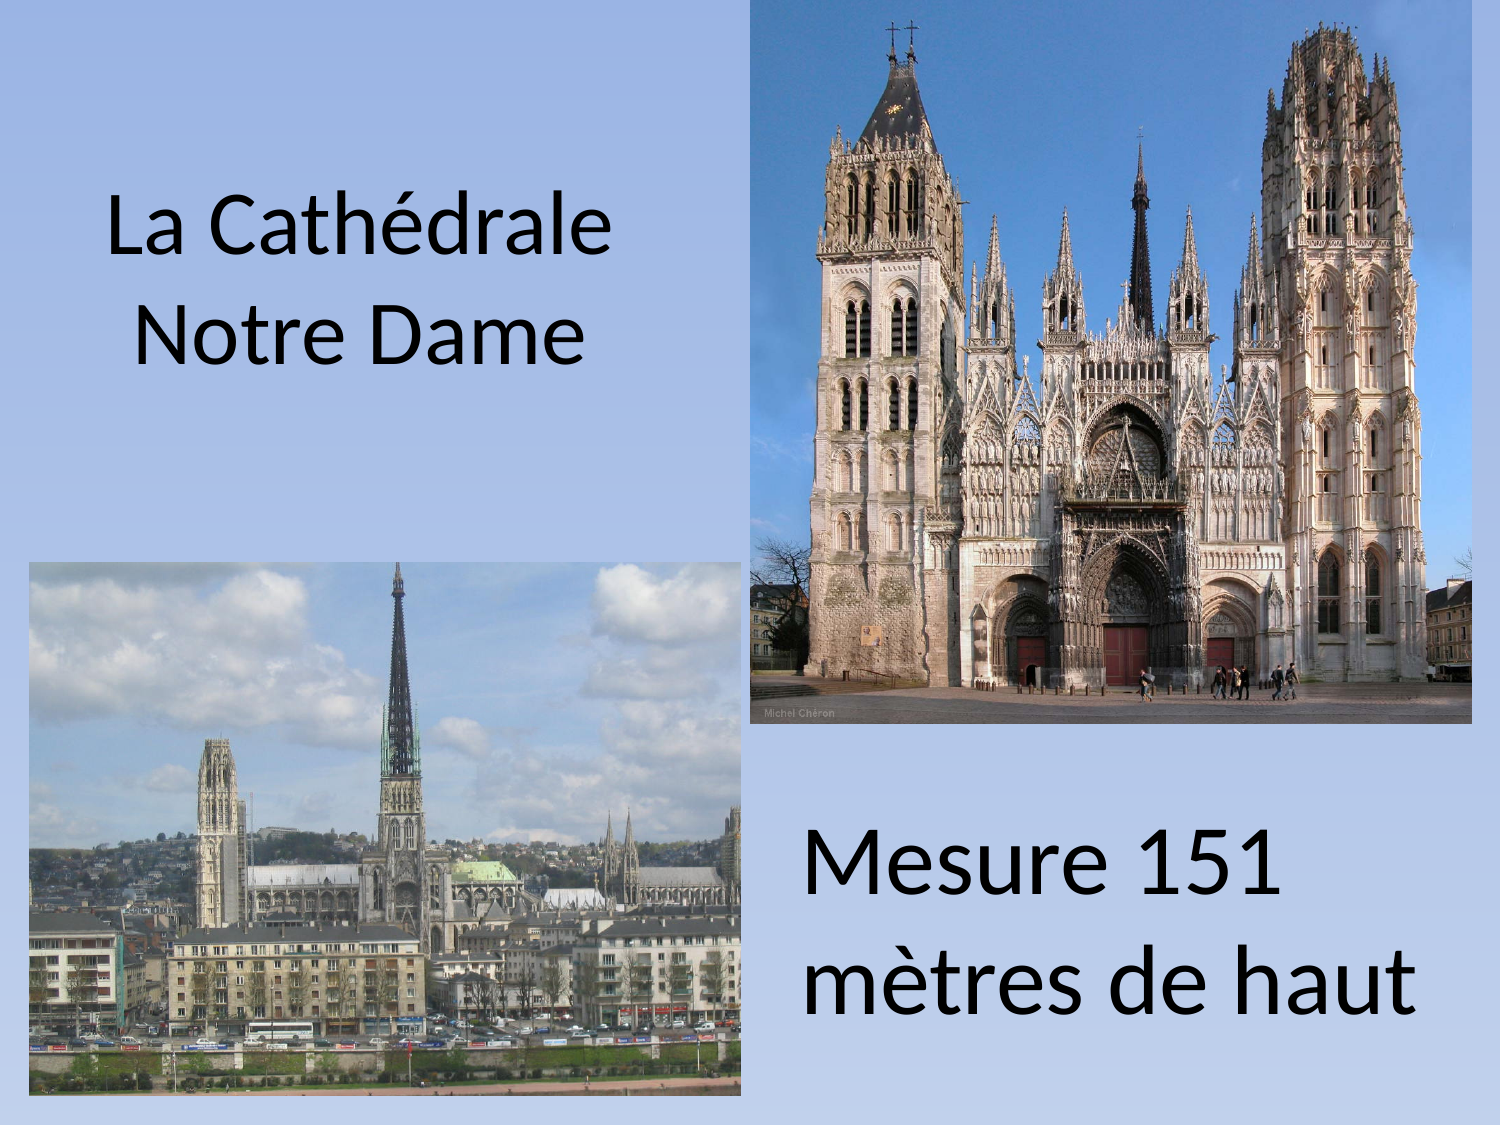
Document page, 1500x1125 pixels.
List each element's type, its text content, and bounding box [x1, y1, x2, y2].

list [29, 562, 741, 1096]
text_box Mesure 151 mètres de haut [785, 786, 1447, 1042]
title La Cathédrale Notre Dame [88, 30, 632, 516]
picture [749, 0, 1473, 725]
